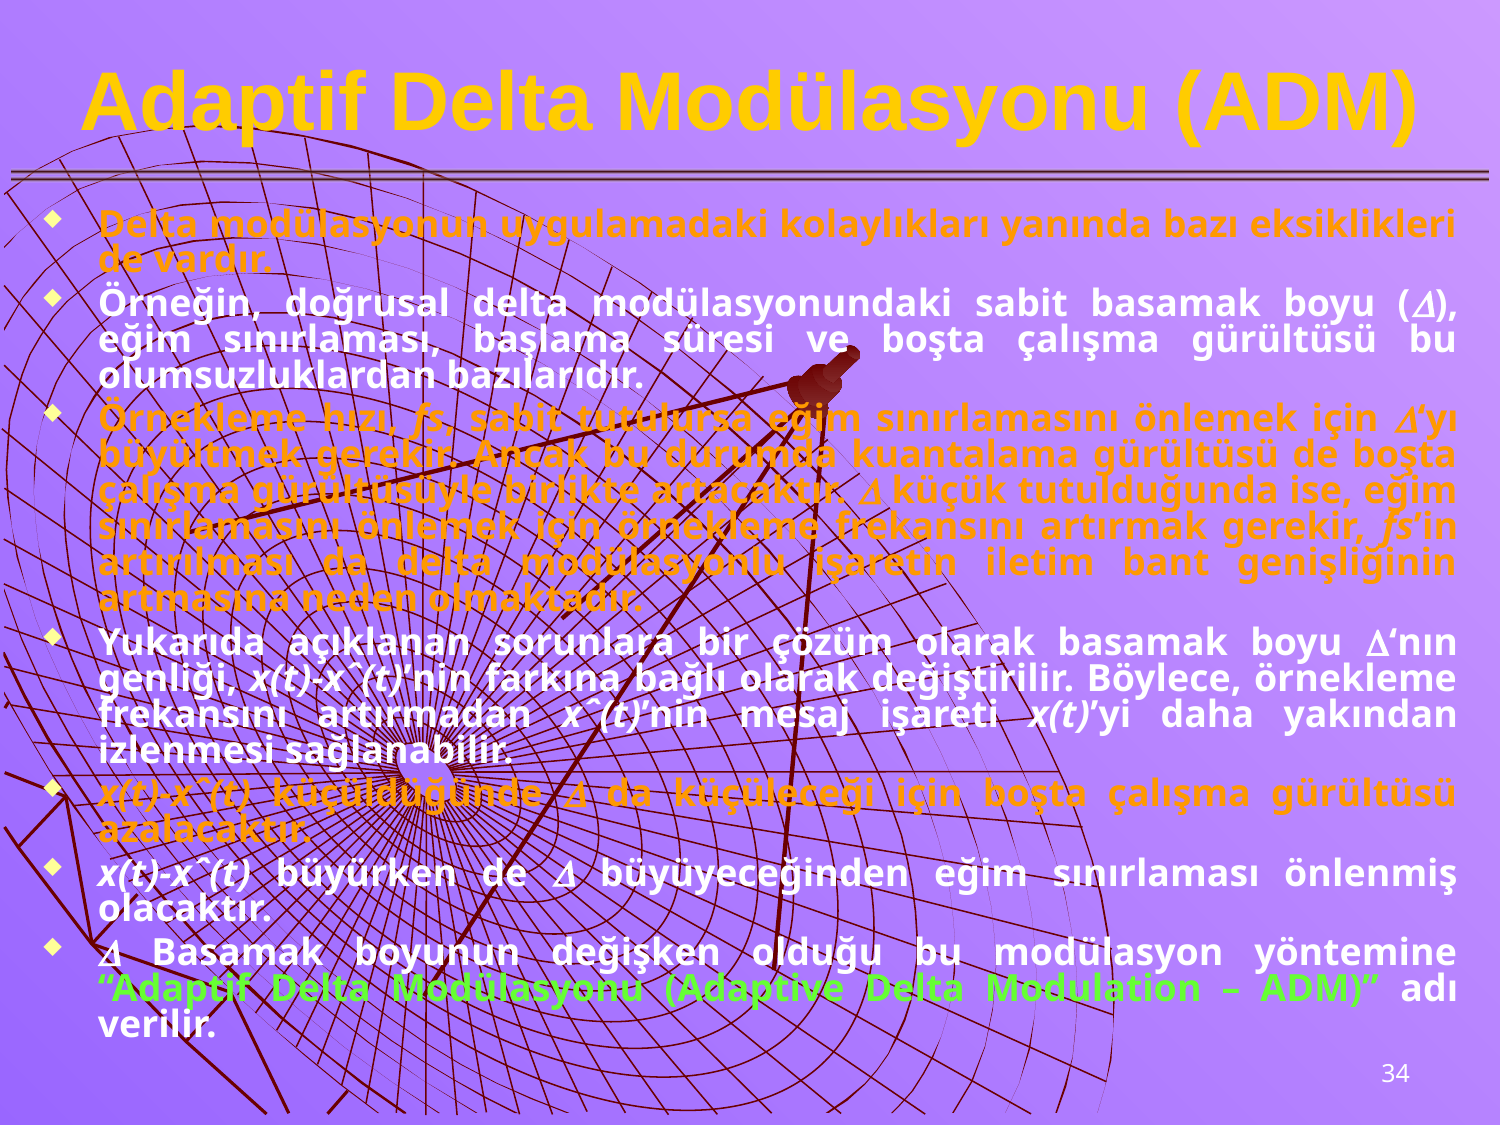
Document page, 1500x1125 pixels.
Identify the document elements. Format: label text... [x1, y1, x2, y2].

title Adaptif Delta Modülasyonu (ADM) [0, 15, 1500, 179]
list Delta modülasyonun uygulamadaki kolaylıkları yanında bazı eksiklikleri de vardır. Örneğin, doğrusal delta modülasyonundaki sabit basamak boyu (), eğim sınırlaması, başlama süresi ve boşta çalışma gürültüsü bu olumsuzluklardan bazılarıdır. Örnekleme hızı, fs, sabit tutulursa eğim sınırlamasını önlemek için ‘yı büyültmek gerekir. Ancak bu durumda kuantalama gürültüsü de boşta çalışma gürültüsüyle birlikte artacaktır.  küçük tutulduğunda ise, eğim sınırlamasını önlemek için örnekleme frekansını artırmak gerekir, fs’in artırılması da delta modülasyonlu işaretin iletim bant genişliğinin artmasına neden olmaktadır. Yukarıda açıklanan sorunlara bir çözüm olarak basamak boyu ‘nın genliği, x(t)-xˆ(t)’nin farkına bağlı olarak değiştirilir. Böylece, örnekleme frekansını artırmadan xˆ(t)’nin mesaj işareti x(t)’yi daha yakından izlenmesi sağlanabilir. x(t)-xˆ(t) küçüldüğünde  da küçüleceği için boşta çalışma gürültüsü azalacaktır. x(t)-xˆ(t) büyürken de  büyüyeceğinden eğim sınırlaması önlenmiş olacaktır.  Basamak boyunun değişken olduğu bu modülasyon yöntemine “Adaptif Delta Modülasyonu (Adaptive Delta Modulation – ADM)” adı verilir. [26, 200, 1474, 1102]
